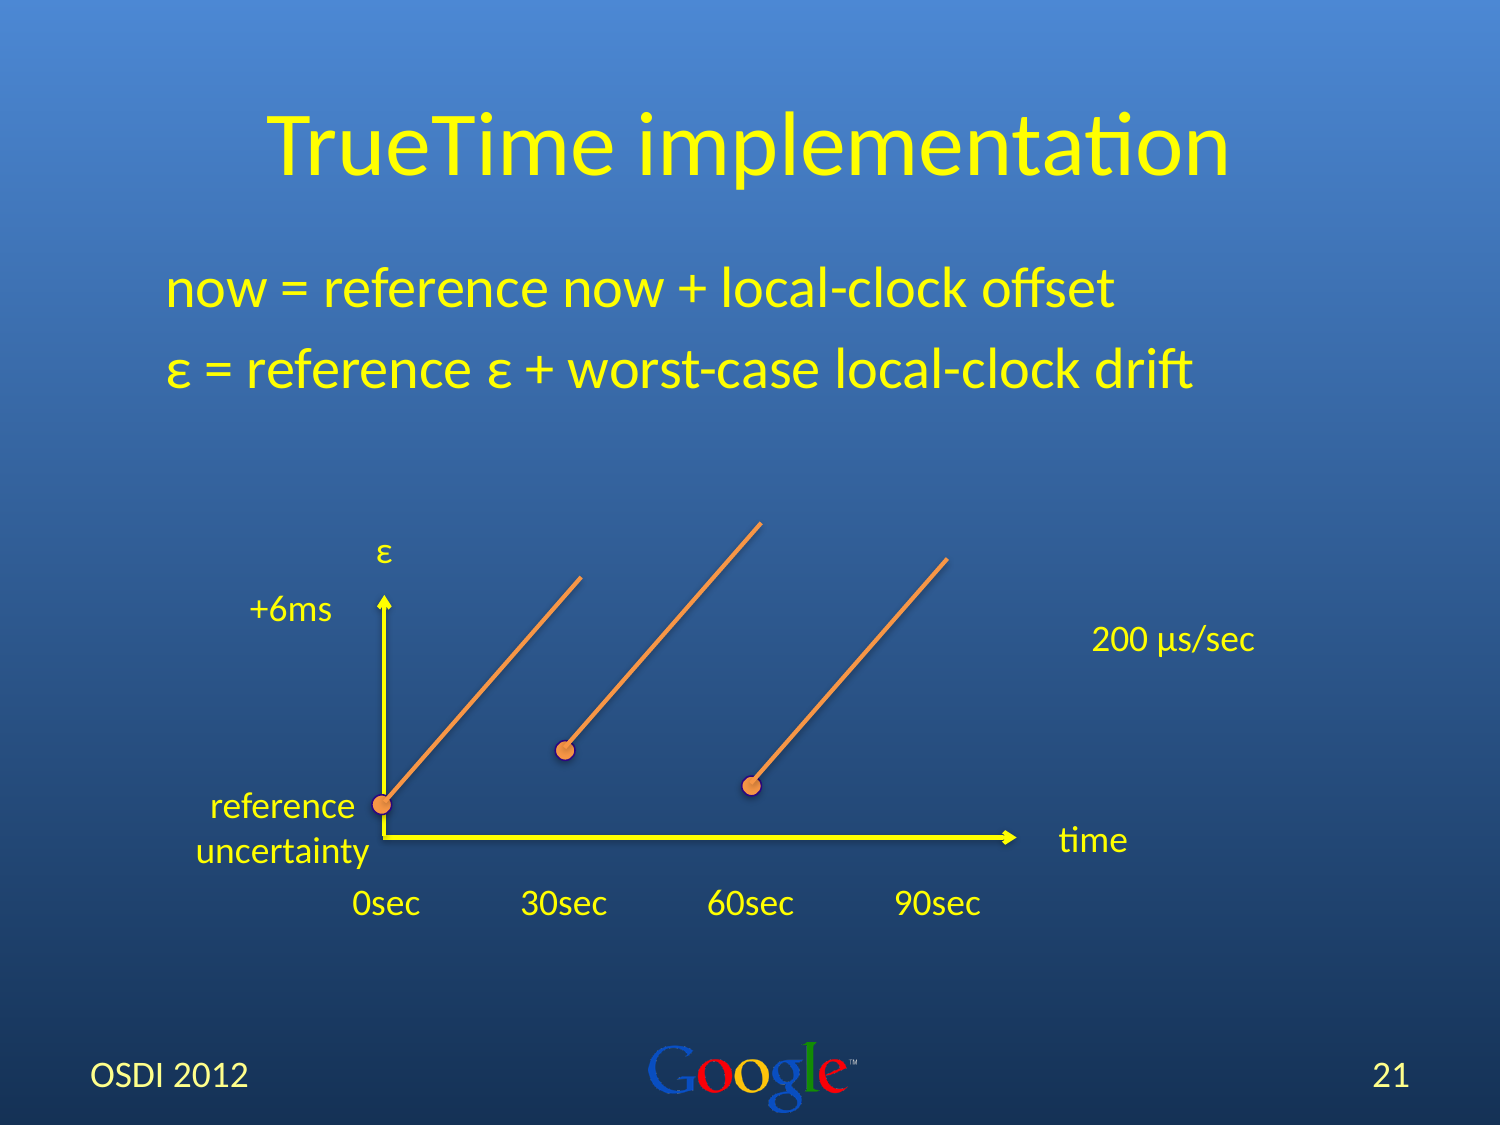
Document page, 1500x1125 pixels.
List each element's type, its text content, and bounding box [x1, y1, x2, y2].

text_box 0sec [337, 870, 436, 931]
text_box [750, 558, 948, 784]
slide_number 21 [1074, 1042, 1425, 1103]
text_box 60sec [692, 870, 810, 931]
text_box 200 μs/sec [1076, 606, 1270, 667]
title TrueTime implementation [75, 45, 1425, 233]
text_box [740, 777, 761, 797]
slide_number OSDI 2012 [75, 1042, 425, 1103]
text_box 30sec [505, 870, 623, 931]
text_box 90sec [878, 870, 996, 931]
text_box +6ms [235, 576, 348, 636]
text_box ε [360, 518, 408, 579]
text_box time [1043, 807, 1144, 867]
picture [648, 1042, 857, 1113]
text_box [384, 576, 582, 802]
text_box reference uncertainty [180, 774, 385, 879]
list now = reference now + local-clock offset ε = reference ε + worst-case local-clock drift [75, 241, 1425, 475]
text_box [564, 522, 762, 748]
